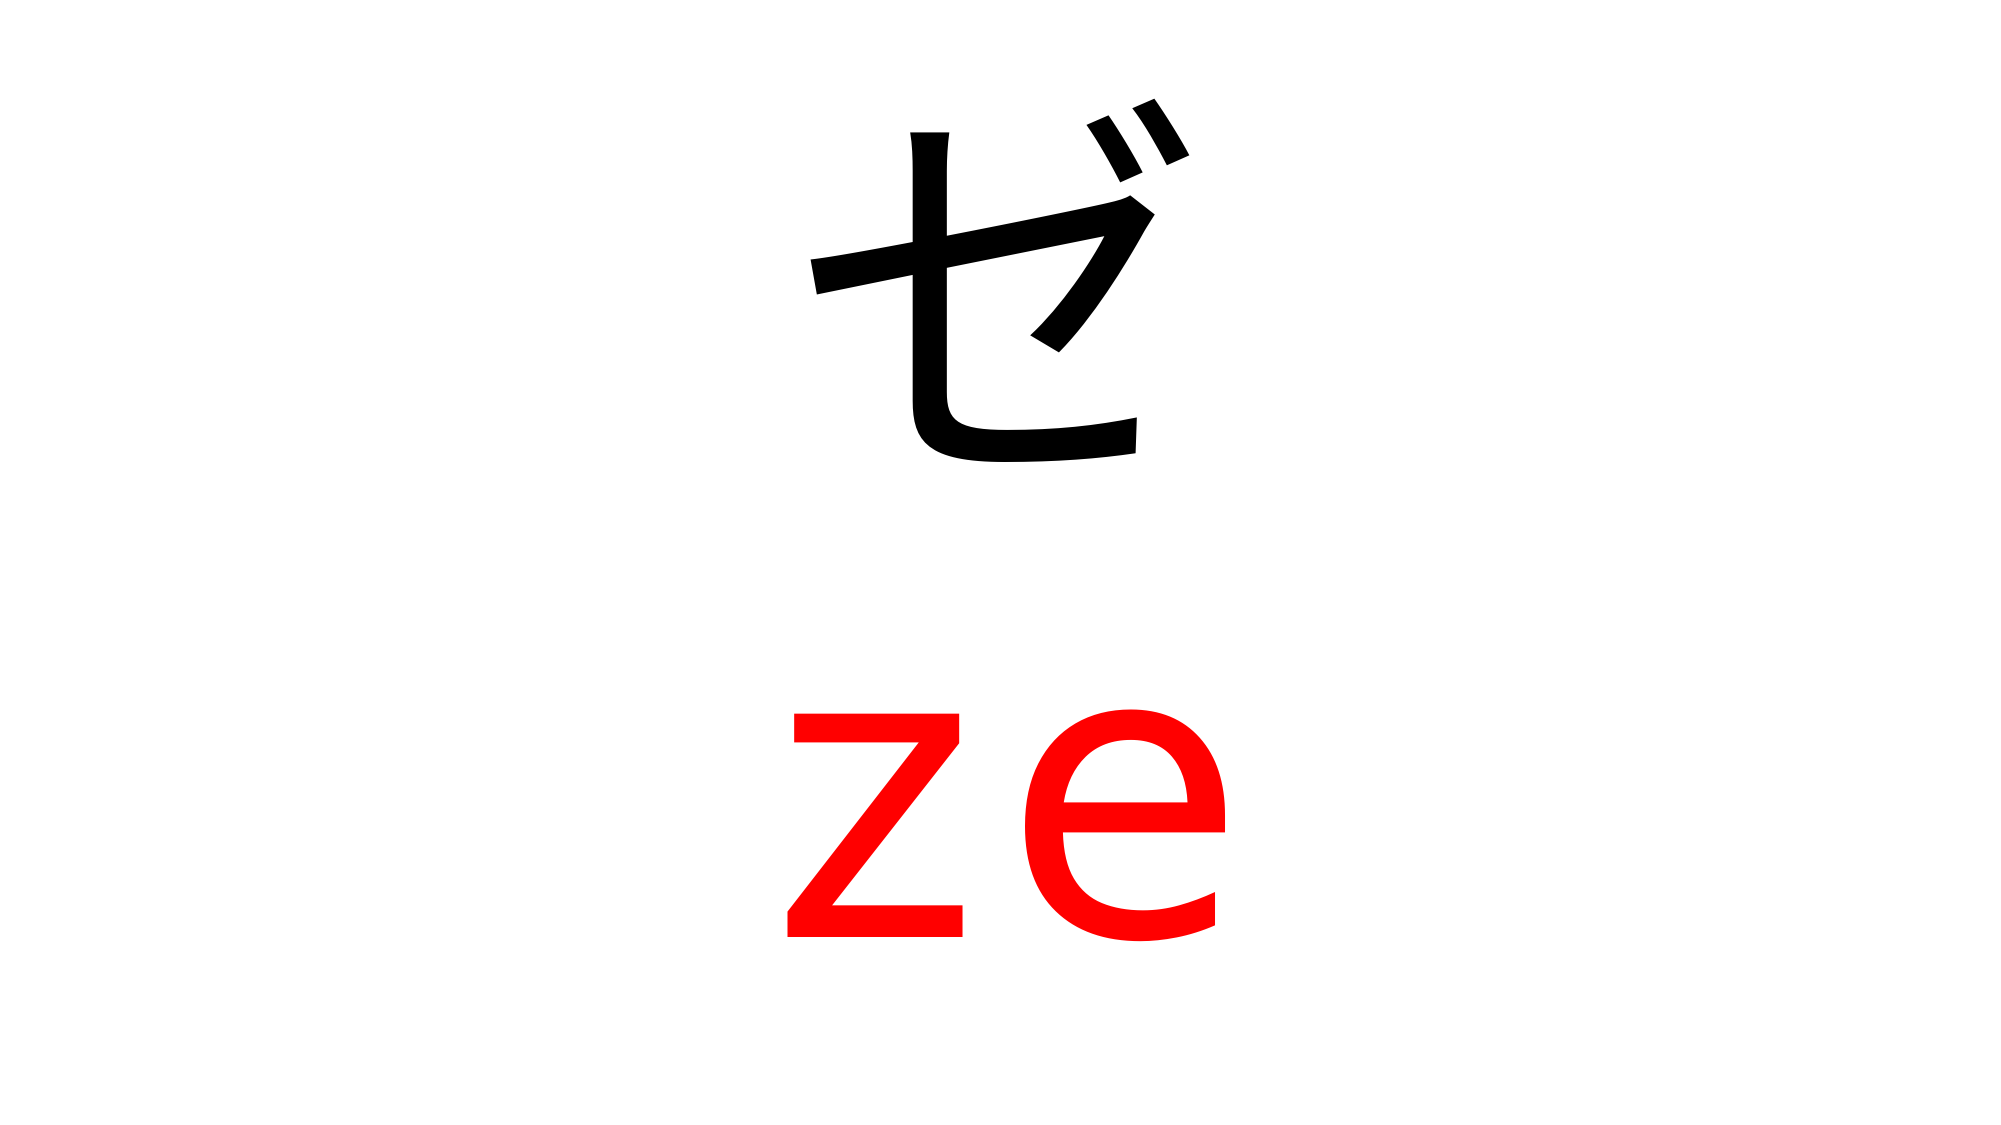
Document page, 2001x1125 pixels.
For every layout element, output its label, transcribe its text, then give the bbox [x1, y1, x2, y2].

text_box ze [249, 562, 1750, 1036]
title ゼ [249, 71, 1750, 545]
